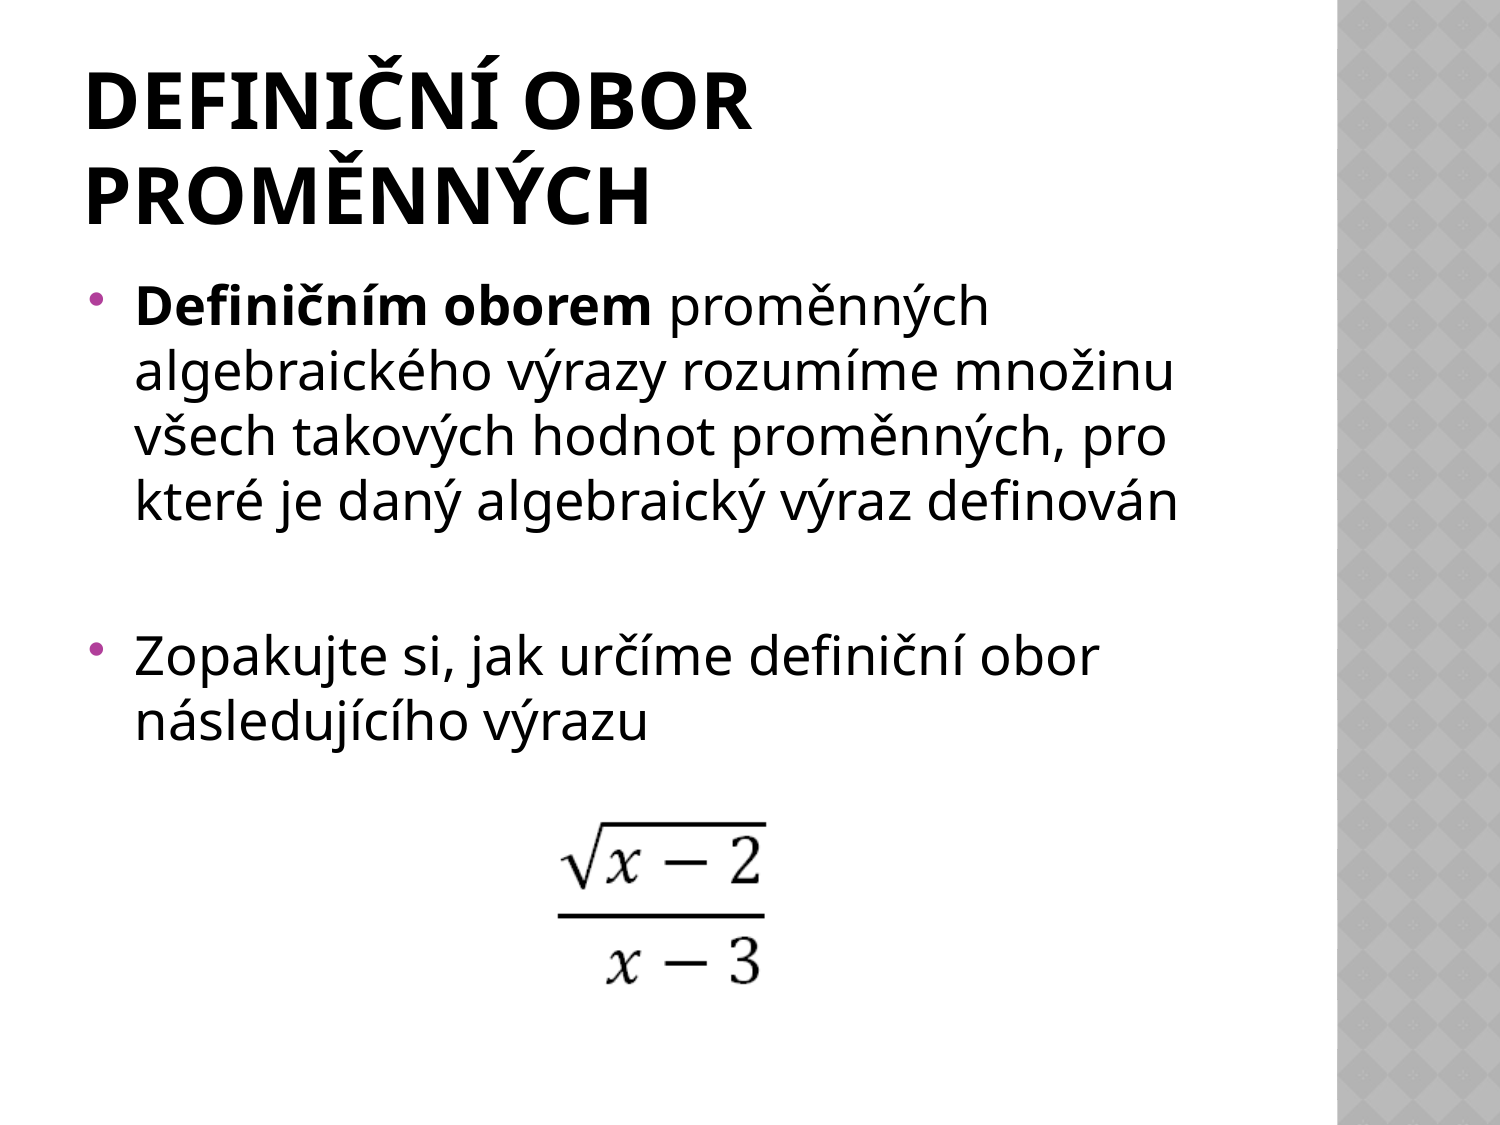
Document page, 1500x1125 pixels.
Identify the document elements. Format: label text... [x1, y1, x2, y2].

list Definičním oborem proměnných algebraického výrazy rozumíme množinu všech takových hodnot proměnných, pro které je daný algebraický výraz definován Zopakujte si, jak určíme definiční obor následujícího výrazu [75, 264, 1263, 1059]
picture [548, 798, 774, 998]
title Definiční obor proměnných [75, 52, 1263, 240]
